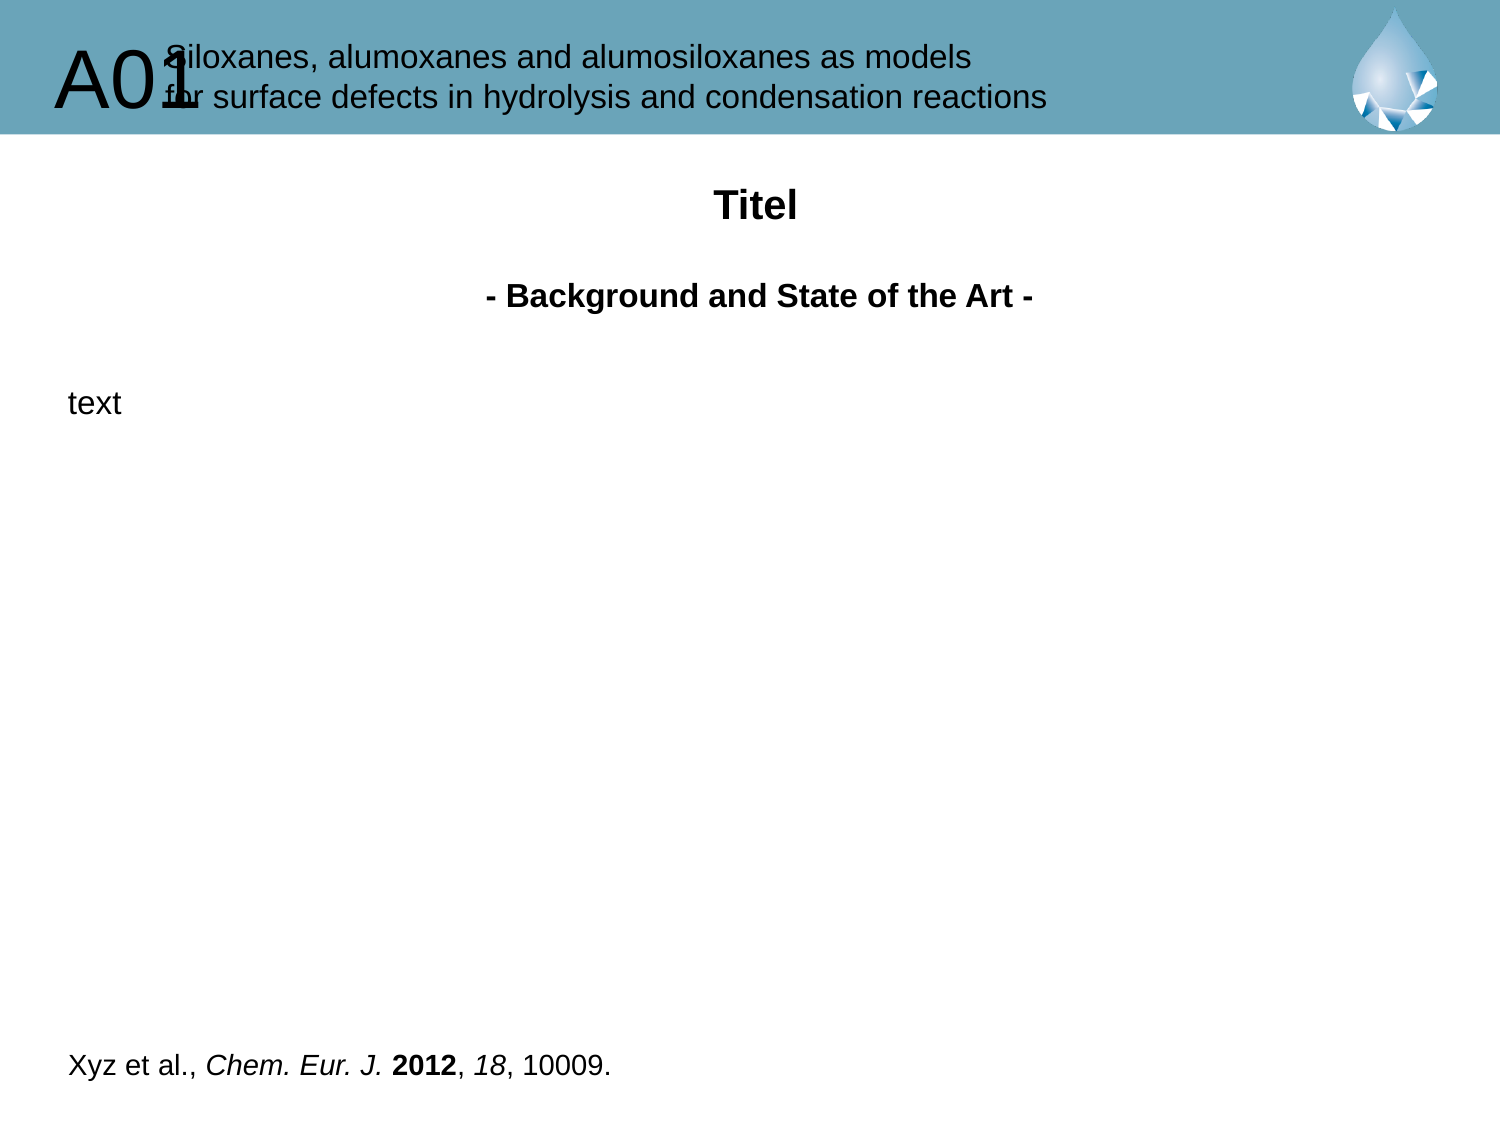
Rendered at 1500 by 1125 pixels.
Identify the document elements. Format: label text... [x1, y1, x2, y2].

text_box Xyz et al., Chem. Eur. J. 2012, 18, 10009. [53, 1038, 1447, 1089]
title Titel [53, 177, 1459, 244]
subtitle text [53, 373, 1447, 1038]
text_box - Background and State of the Art - [470, 267, 1050, 322]
picture [1351, 5, 1438, 155]
